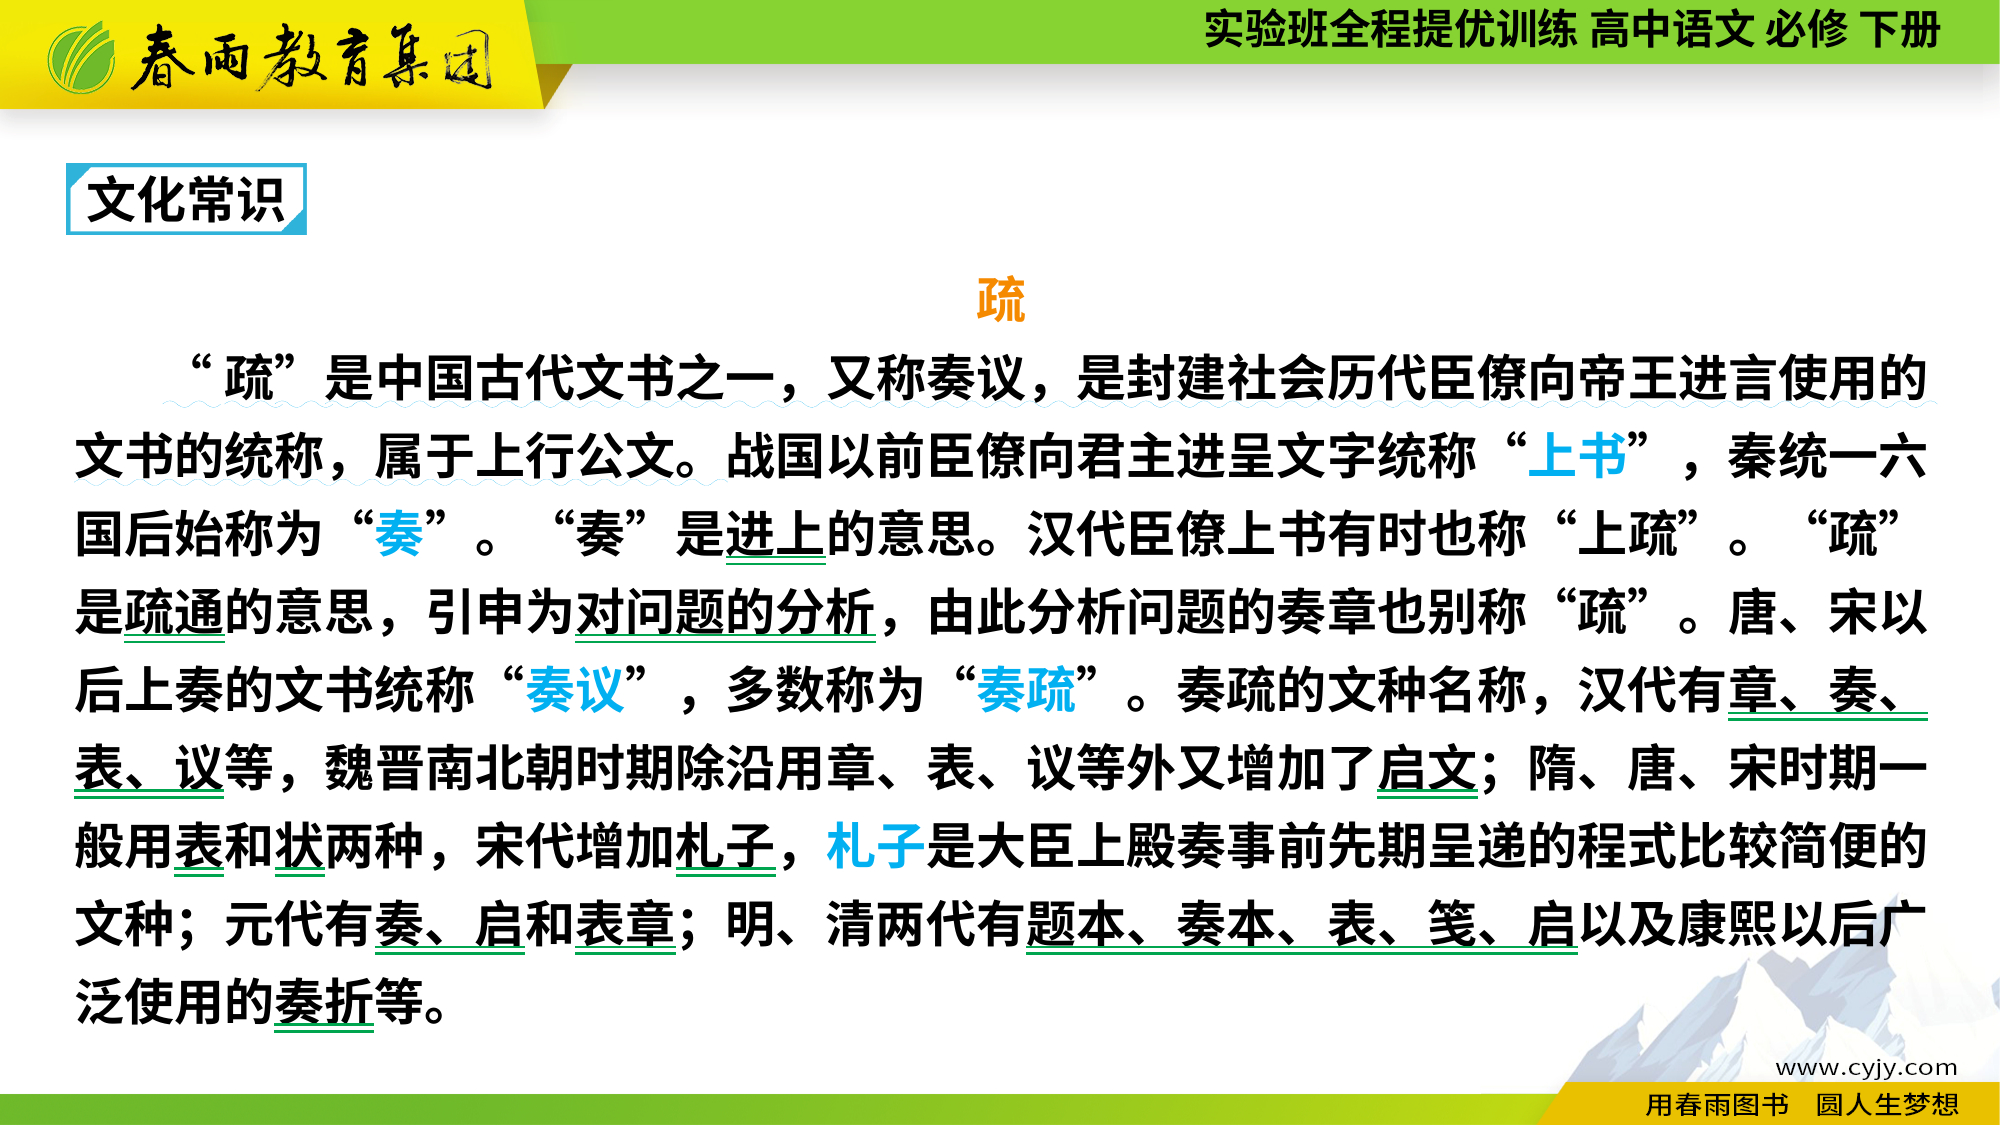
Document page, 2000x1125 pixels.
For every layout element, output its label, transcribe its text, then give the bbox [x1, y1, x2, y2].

list 疏 “疏”是中国古代文书之一，又称奏议，是封建社会历代臣僚向帝王进言使用的文书的统称，属于上行公文。战国以前臣僚向君主进呈文字统称“上书”，秦统一六国后始称为“奏”。“奏”是进上的意思。汉代臣僚上书有时也称“上疏”。“疏”是疏通的意思，引申为对问题的分析，由此分析问题的奏章也别称“疏”。唐、宋以后上奏的文书统称“奏议”，多数称为“奏疏”。奏疏的文种名称，汉代有章、奏、表、议等，魏晋南北朝时期除沿用章、表、议等外又增加了启文；隋、唐、宋时期一般用表和状两种，宋代增加札子，札子是大臣上殿奏事前先期呈递的程式比较简便的文种；元代有奏、启和表章；明、清两代有题本、奏本、表、笺、启以及康熙以后广泛使用的奏折等。 [59, 243, 1944, 1038]
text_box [66, 160, 307, 237]
picture [0, 0, 2000, 1125]
